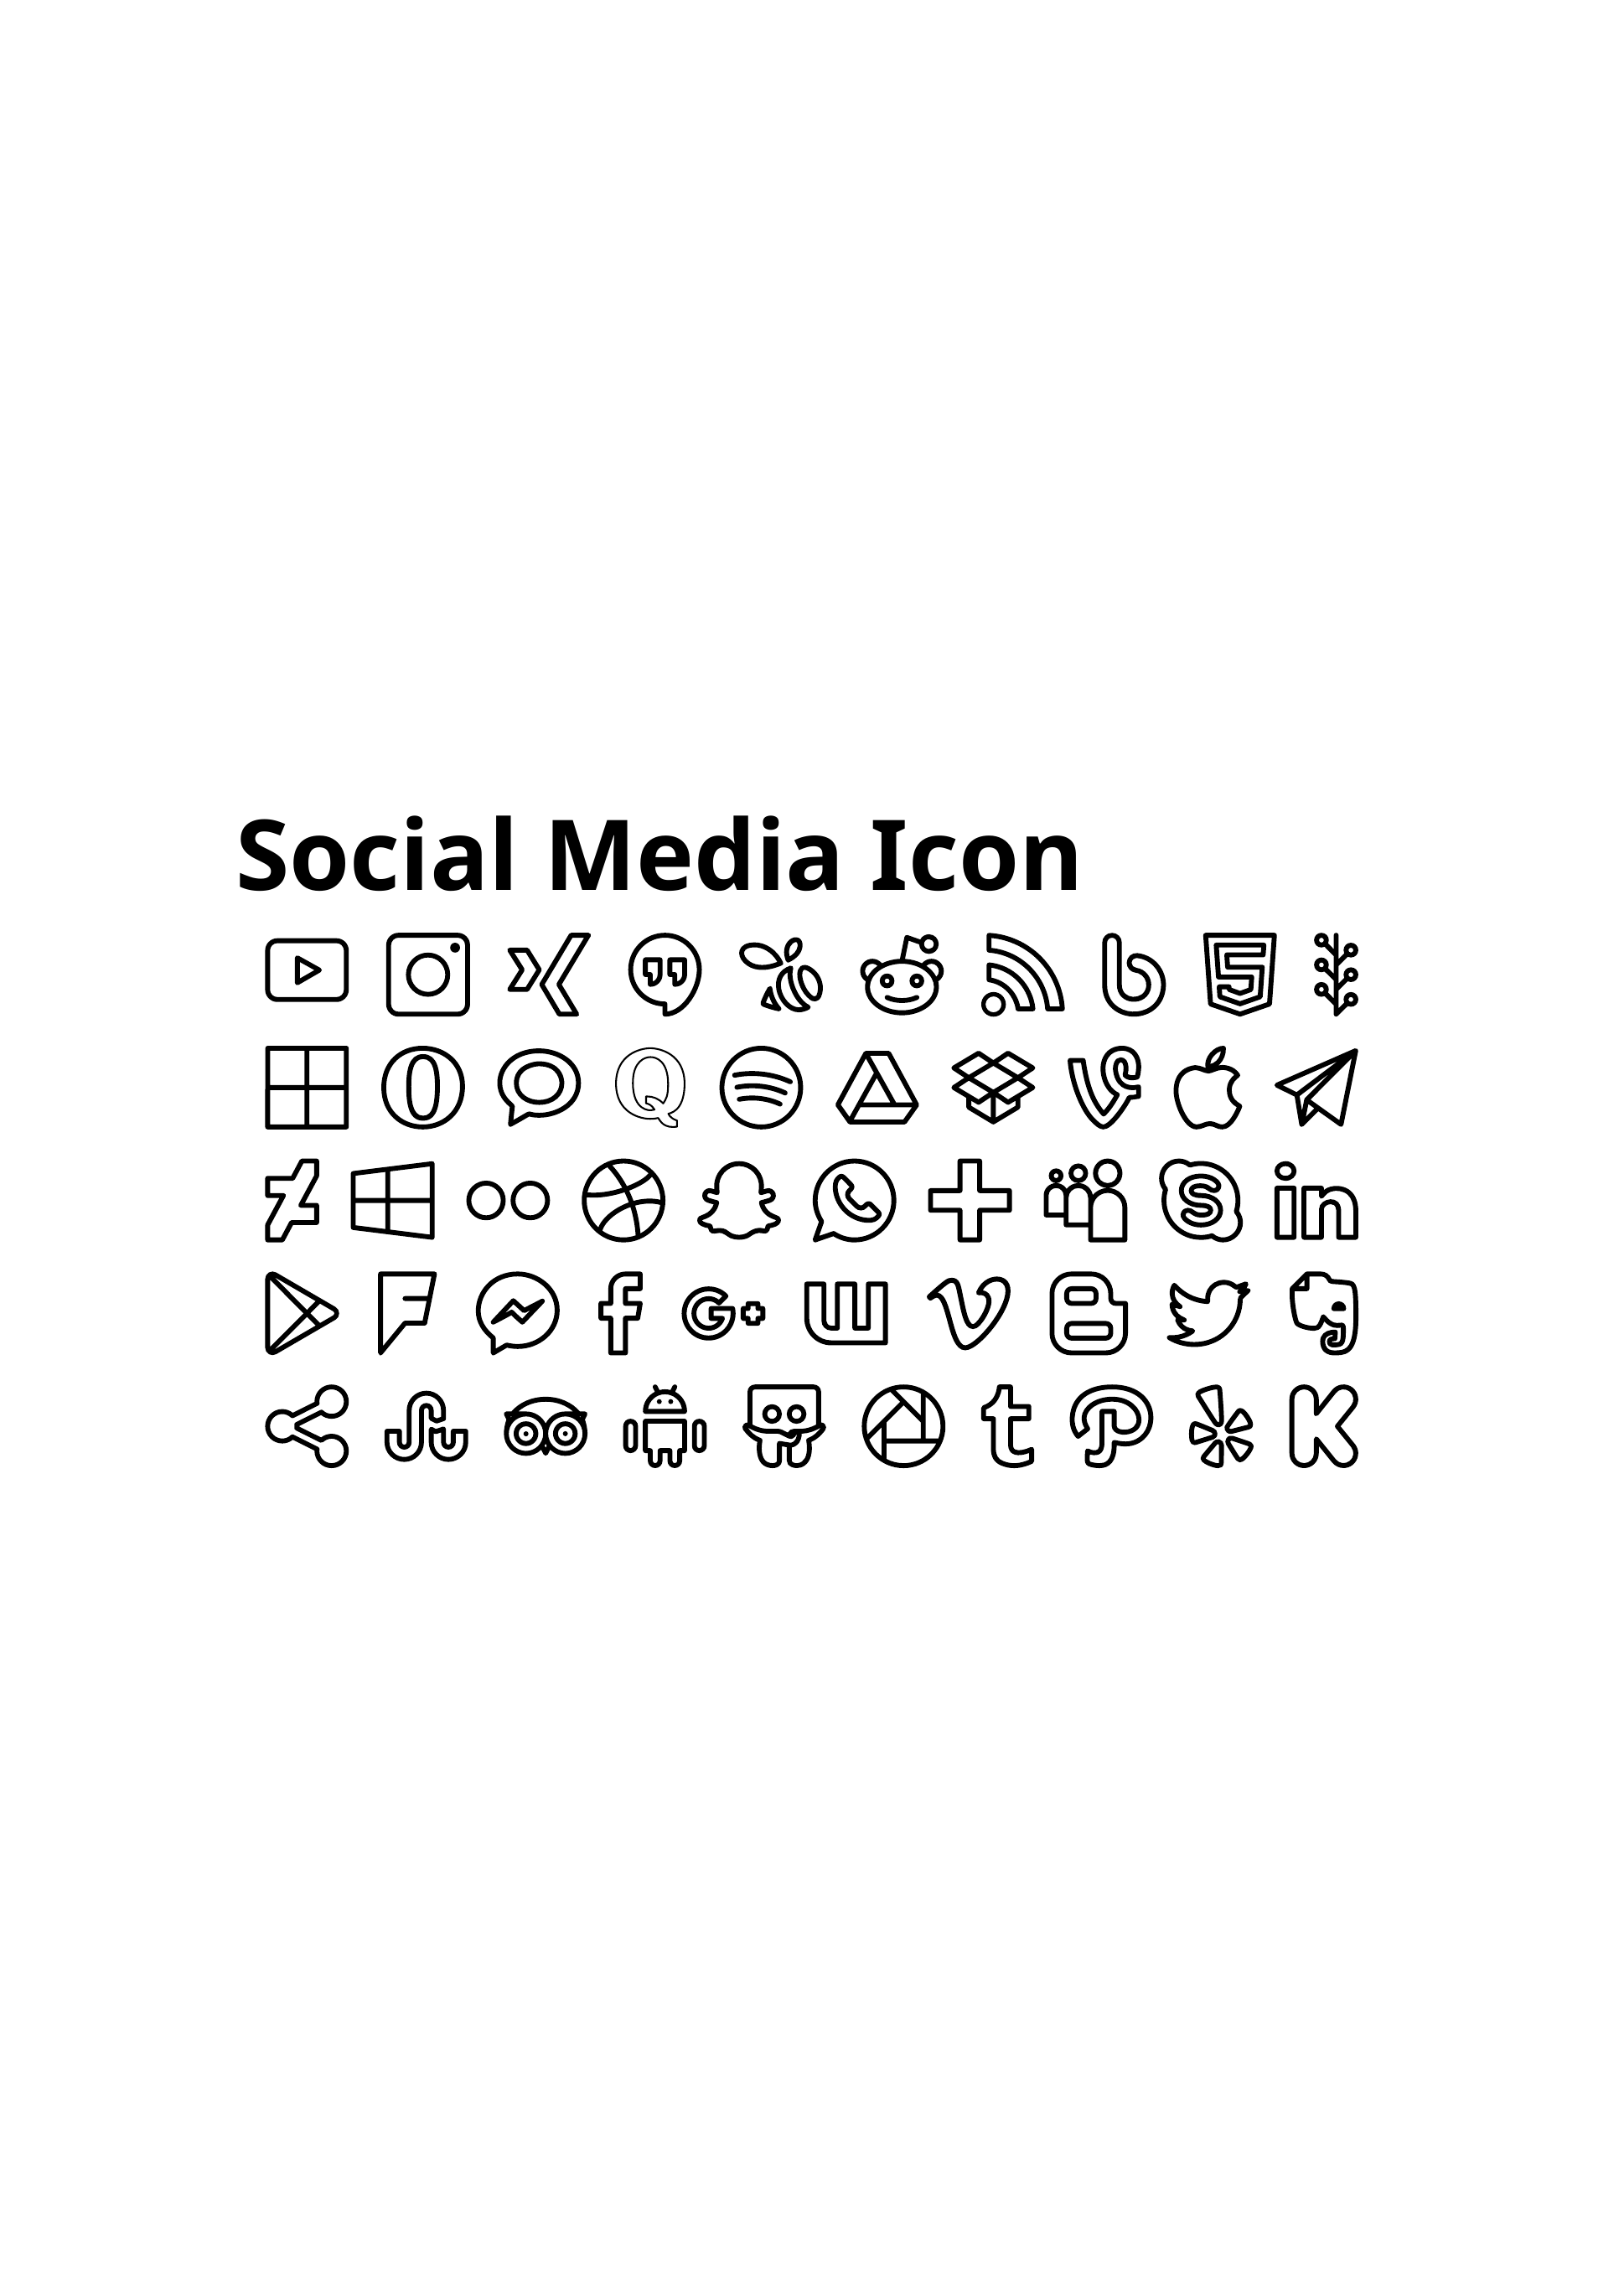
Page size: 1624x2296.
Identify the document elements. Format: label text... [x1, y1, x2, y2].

text_box [265, 1158, 319, 1243]
text_box [1314, 933, 1358, 1017]
text_box [265, 1384, 349, 1469]
text_box [428, 1426, 468, 1462]
text_box [928, 1158, 1012, 1243]
text_box [1188, 1421, 1224, 1469]
text_box [265, 938, 349, 1002]
text_box [497, 1048, 582, 1127]
text_box [1173, 1046, 1243, 1130]
text_box [1069, 1384, 1154, 1469]
text_box [582, 1158, 666, 1243]
text_box [507, 947, 542, 992]
text_box [1289, 1384, 1358, 1468]
text_box [598, 1271, 643, 1356]
text_box [643, 1384, 687, 1414]
text_box [804, 1281, 888, 1346]
text_box [466, 1180, 506, 1221]
text_box [760, 985, 782, 1011]
text_box [381, 1046, 465, 1130]
text_box [1225, 1435, 1254, 1463]
text_box [775, 965, 811, 1013]
text_box [860, 933, 944, 1016]
text_box [510, 1180, 551, 1221]
text_box Social Media Icon [232, 789, 1088, 913]
text_box [812, 1158, 897, 1243]
text_box [742, 1384, 826, 1469]
text_box [784, 937, 803, 963]
text_box [628, 933, 702, 1017]
text_box [623, 1419, 639, 1454]
text_box [616, 1047, 685, 1127]
text_box [980, 1384, 1035, 1469]
text_box [384, 1390, 447, 1462]
text_box [1224, 1408, 1254, 1435]
text_box [1102, 933, 1166, 1017]
text_box [835, 1051, 919, 1125]
text_box [1049, 1271, 1129, 1356]
text_box [1290, 1271, 1359, 1356]
text_box [1159, 1158, 1244, 1243]
text_box [691, 1419, 707, 1454]
text_box [719, 1046, 804, 1130]
text_box [861, 1384, 946, 1469]
text_box [475, 1271, 560, 1356]
text_box [739, 942, 784, 970]
text_box [1274, 1048, 1358, 1127]
text_box [1068, 1046, 1141, 1130]
text_box [1166, 1280, 1251, 1347]
text_box [927, 1276, 1011, 1351]
text_box [697, 1161, 781, 1240]
text_box [265, 1046, 349, 1130]
text_box [986, 933, 1065, 1011]
text_box [740, 1301, 766, 1326]
text_box [539, 933, 591, 1017]
text_box [1301, 1185, 1358, 1240]
text_box [1043, 1158, 1128, 1243]
text_box [981, 991, 1006, 1017]
text_box [1274, 1185, 1297, 1240]
text_box [385, 933, 470, 1017]
text_box [350, 1161, 435, 1240]
text_box [1195, 1384, 1224, 1428]
text_box [265, 1271, 339, 1356]
text_box [681, 1286, 736, 1341]
text_box [643, 1419, 687, 1468]
text_box [951, 1051, 1036, 1125]
text_box [504, 1396, 588, 1456]
text_box [797, 964, 823, 1001]
text_box [1274, 1161, 1297, 1182]
text_box [1202, 933, 1277, 1017]
text_box [378, 1271, 437, 1356]
